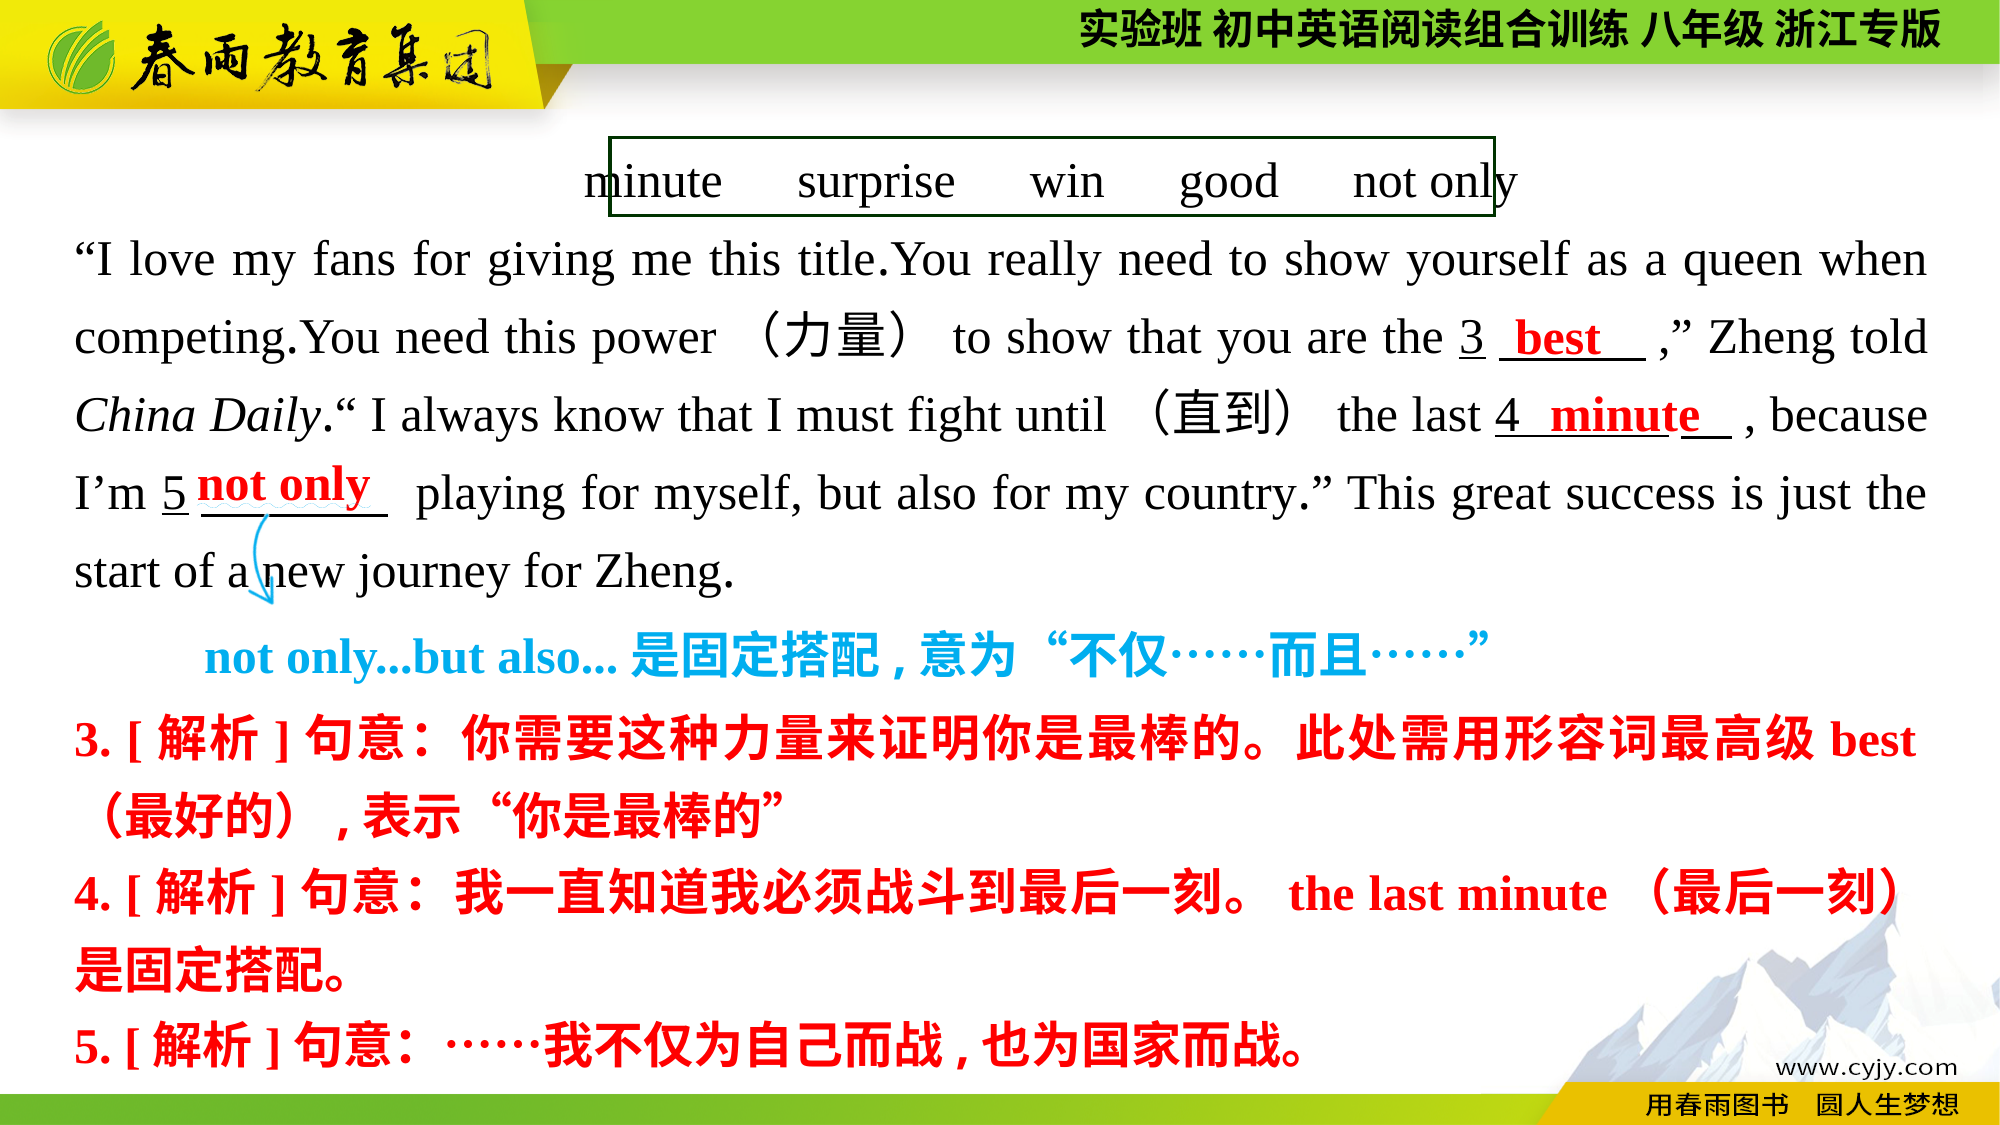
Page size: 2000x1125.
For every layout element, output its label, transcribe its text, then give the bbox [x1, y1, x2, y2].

text_box [610, 137, 1495, 216]
picture [0, 0, 2000, 1125]
list minute surprise win good not only “I love my fans for giving me this title.You really need to show yourself as a queen when competing.You need this power（力量）to show that you are the 3 ,” Zheng told China Daily.“ I always know that I must fight until（直到）the last 4 , because I’m 5 playing for myself, but also for my country.” This great success is just the start of a new journey for Zheng. [59, 122, 1944, 611]
text_box best [1500, 278, 1617, 372]
text_box 3. [解析]句意：你需要这种力量来证明你是最棒的。此处需用形容词最高级best（最好的）,表示“你是最棒的” [59, 681, 1944, 834]
text_box 4. [解析]句意：我一直知道我必须战斗到最后一刻。the last minute（最后一刻）是固定搭配。 [59, 834, 1944, 988]
text_box minute [1535, 355, 1716, 449]
text_box 5. [解析]句意：……我不仅为自己而战,也为国家而战。 [59, 988, 1944, 1082]
text_box not only...but also...是固定搭配,意为“不仅……而且……” [189, 598, 1552, 692]
text_box not only [182, 424, 386, 518]
